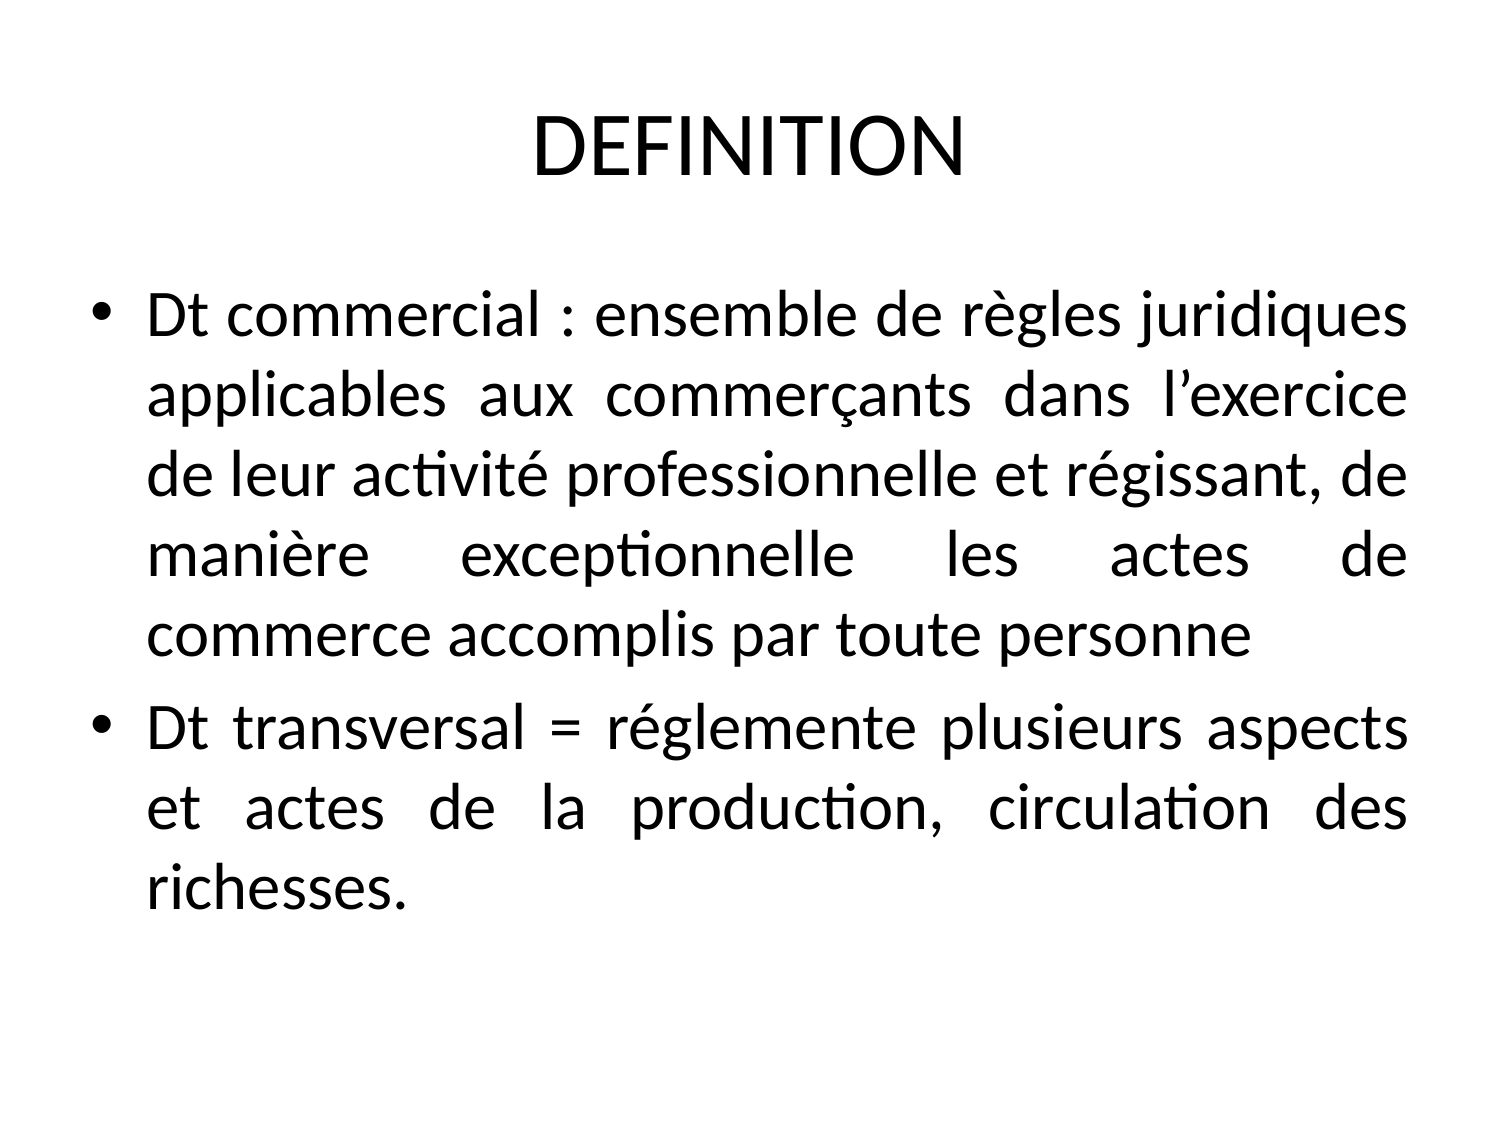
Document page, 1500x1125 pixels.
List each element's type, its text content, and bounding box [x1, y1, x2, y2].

title DEFINITION [75, 45, 1425, 233]
list Dt commercial : ensemble de règles juridiques applicables aux commerçants dans l’exercice de leur activité professionnelle et régissant, de manière exceptionnelle les actes de commerce accomplis par toute personne Dt transversal = réglemente plusieurs aspects et actes de la production, circulation des richesses. [75, 262, 1425, 1005]
